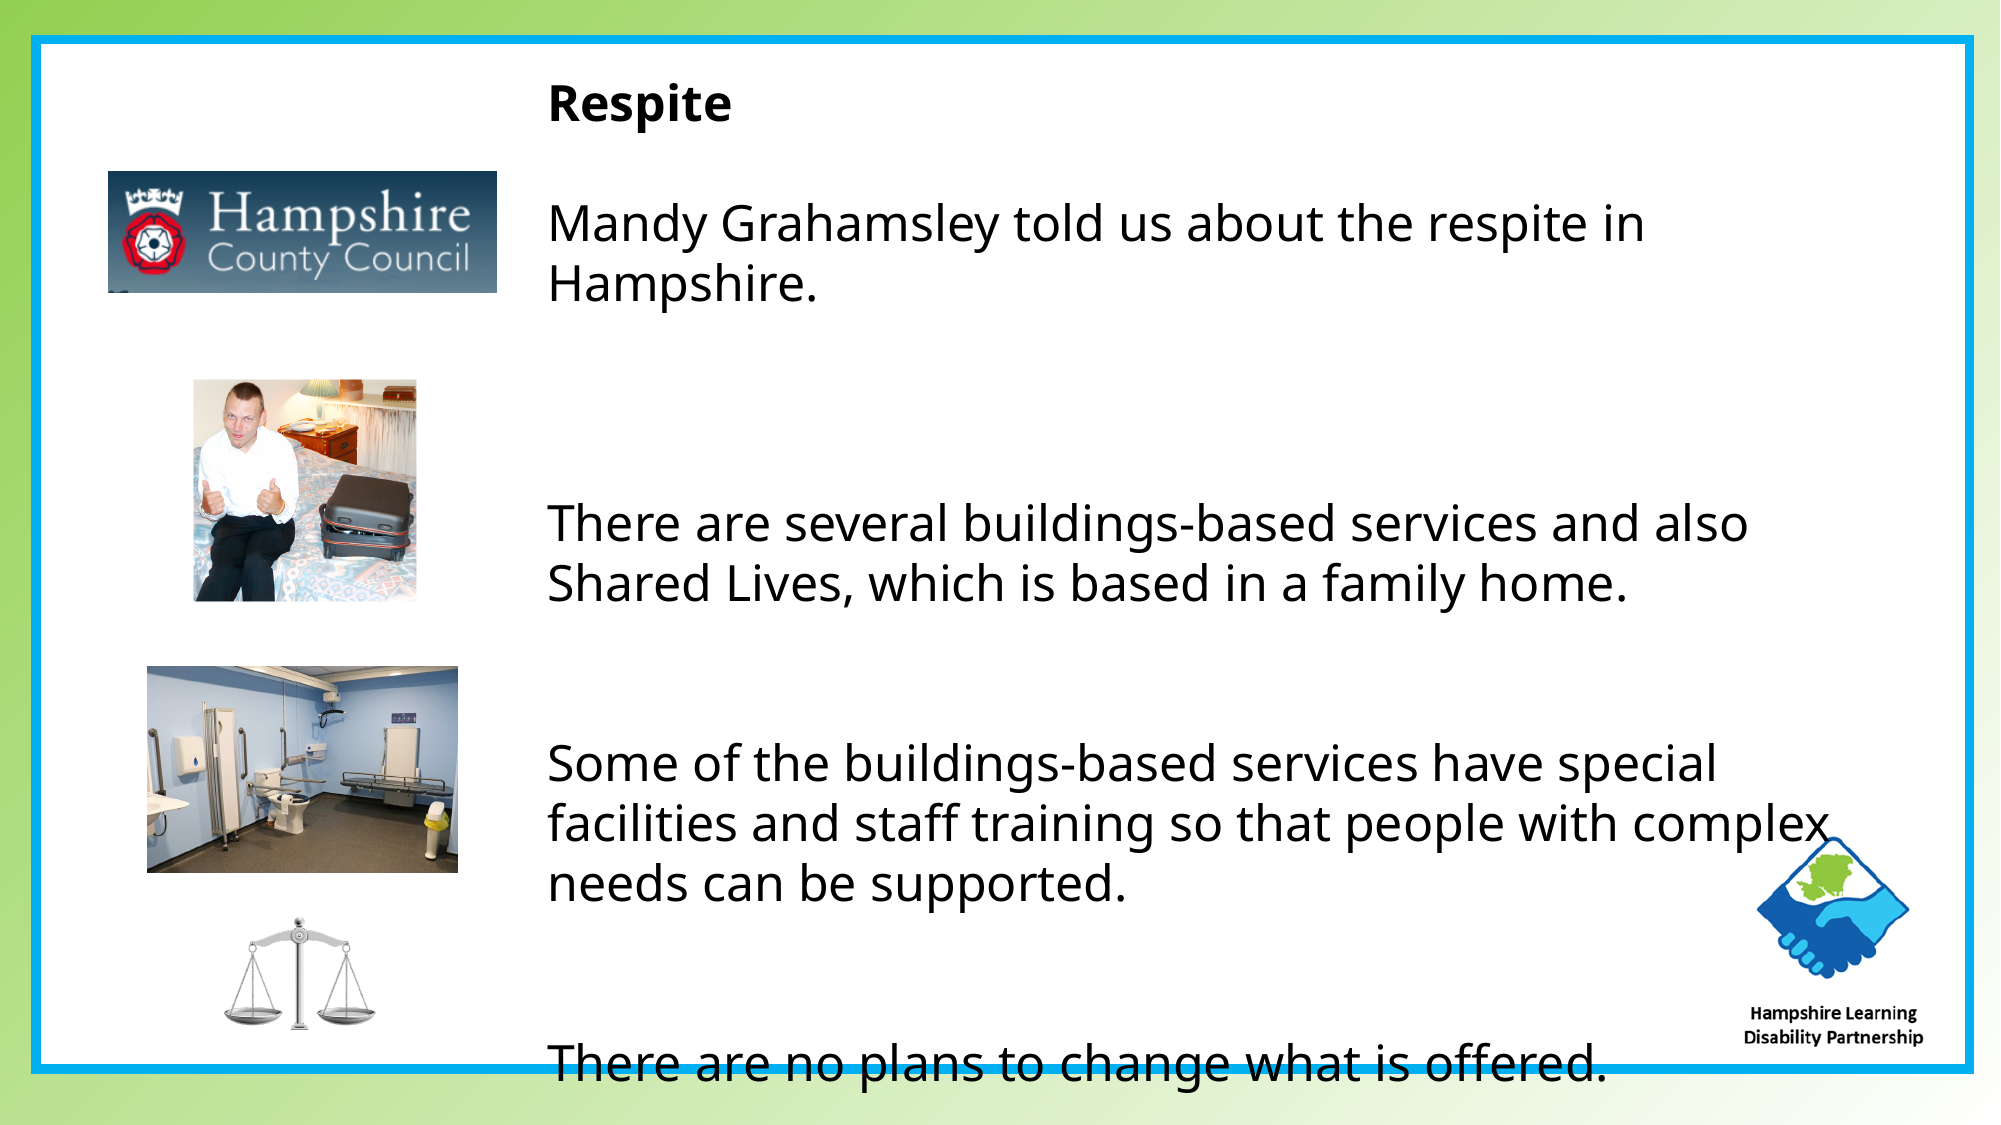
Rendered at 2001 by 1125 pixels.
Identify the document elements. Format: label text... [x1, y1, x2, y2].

picture [192, 377, 418, 603]
picture [220, 899, 379, 1058]
text_box Respite Mandy Grahamsley told us about the respite in Hampshire. There are several buildings-based services and also Shared Lives, which is based in a family home. Some of the buildings-based services have special facilities and staff training so that people with complex needs can be supported. There are no plans to change what is offered. [532, 64, 1874, 1099]
picture [147, 666, 458, 874]
picture [1703, 830, 1964, 1061]
text_box [35, 38, 1970, 1070]
picture [108, 171, 497, 293]
